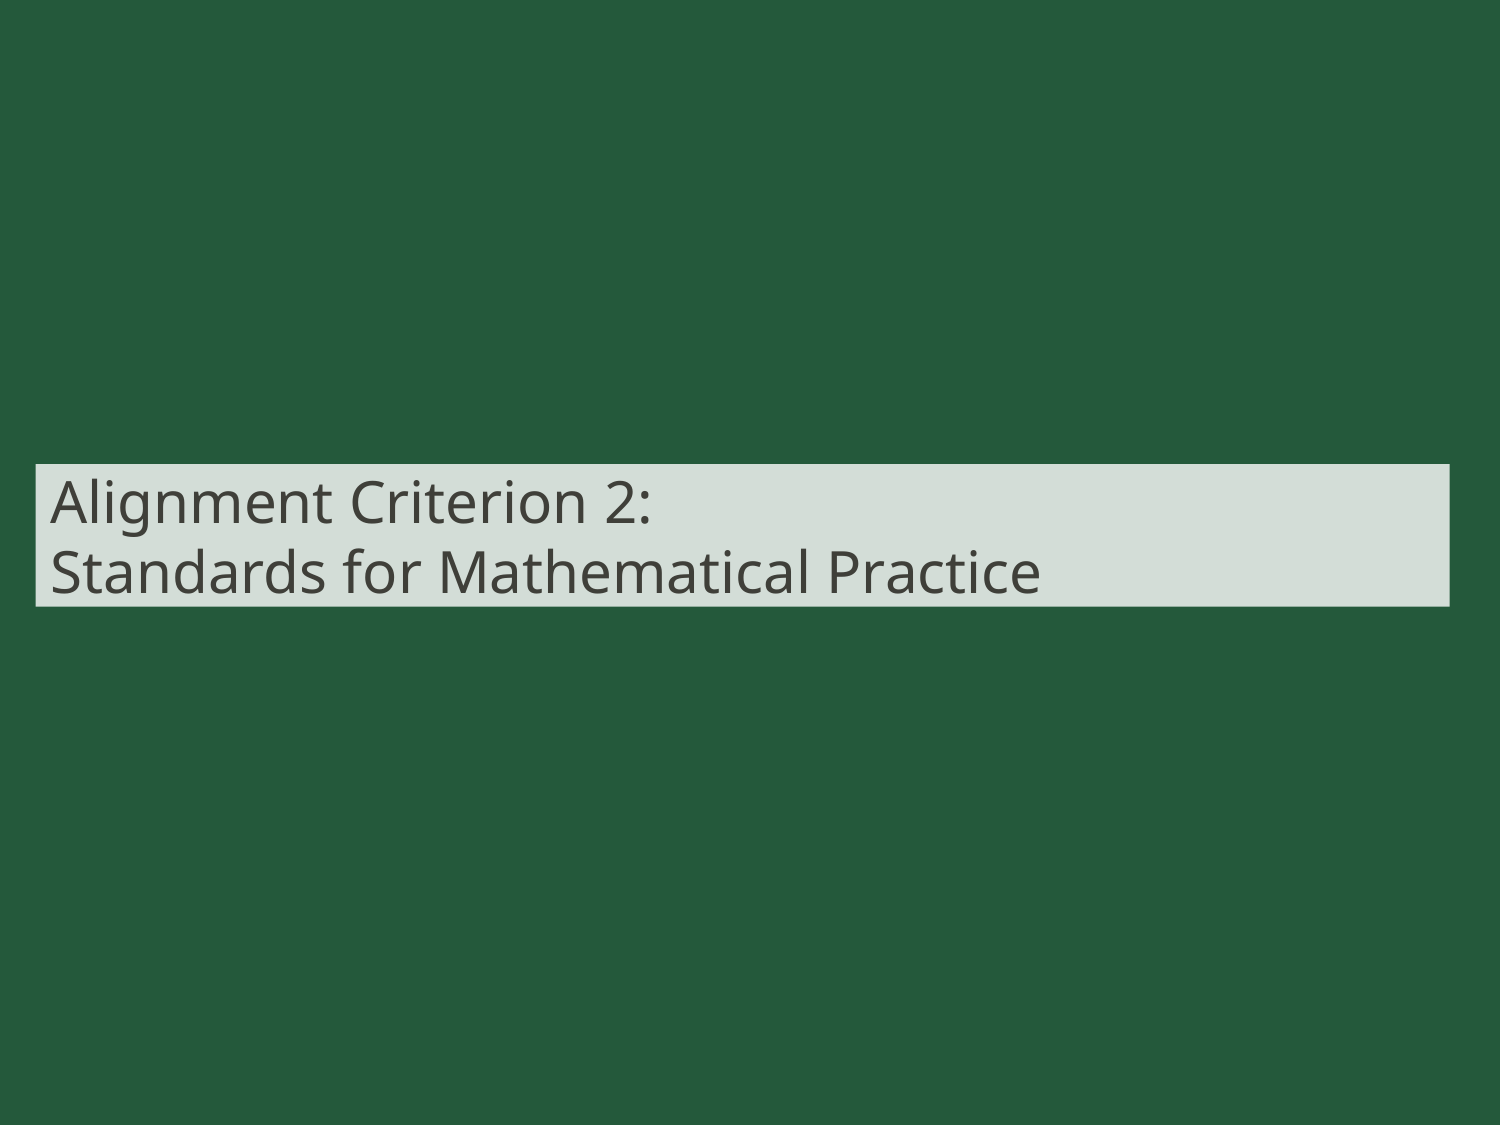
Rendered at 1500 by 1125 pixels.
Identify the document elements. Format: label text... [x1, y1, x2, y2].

title Alignment Criterion 2: Standards for Mathematical Practice [35, 464, 1450, 607]
